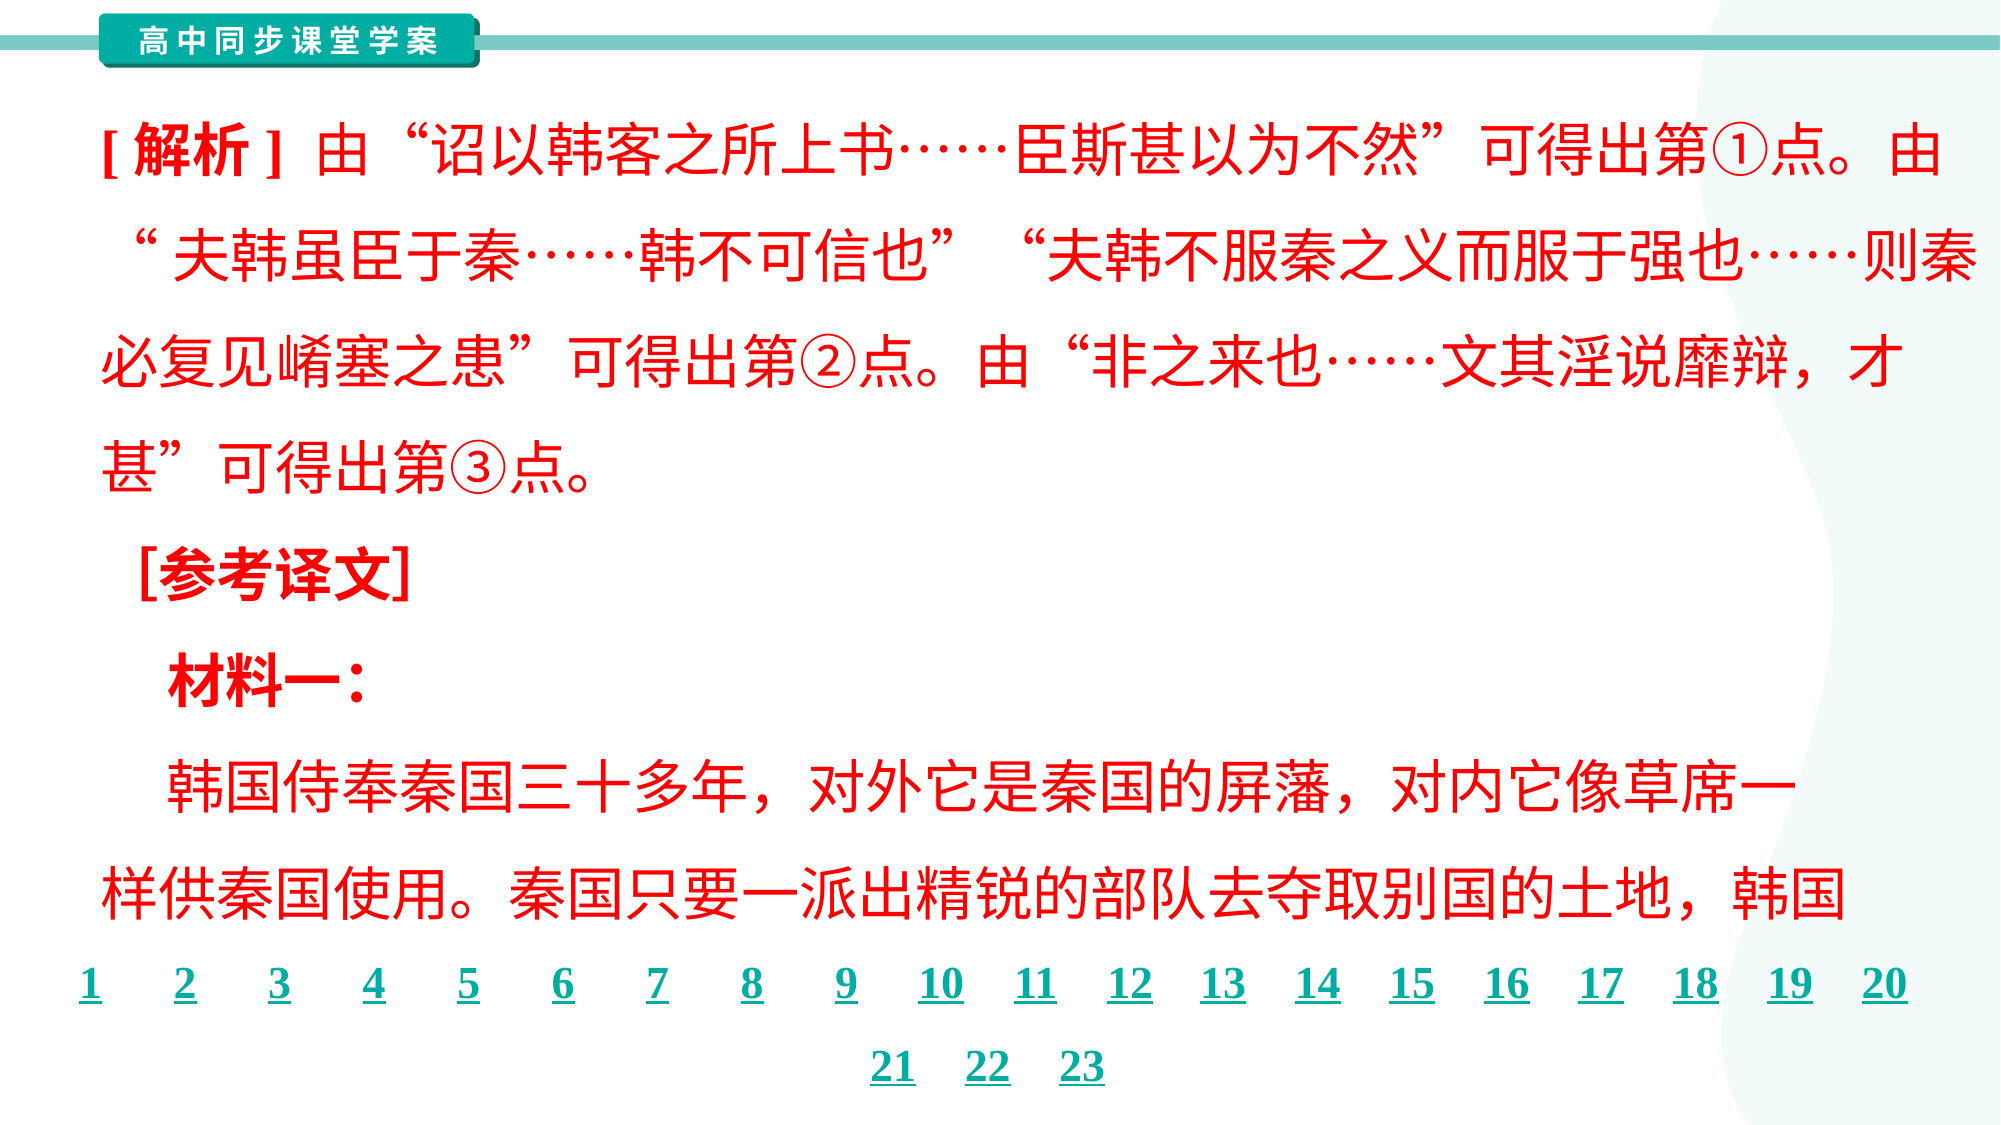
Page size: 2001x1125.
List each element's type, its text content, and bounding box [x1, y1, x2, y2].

text_box [解析] 由“诏以韩客之所上书……臣斯甚以为不然”可得出第①点。由 “夫韩虽臣于秦……韩不可信也”“夫韩不服秦之义而服于强也……则秦 必复见崤塞之患”可得出第②点。由“非之来也……文其淫说靡辩，才 甚”可得出第③点。 ［参考译文］ 材料一： 韩国侍奉秦国三十多年，对外它是秦国的屏藩，对内它像草席一 样供秦国使用。秦国只要一派出精锐的部队去夺取别国的土地，韩国 [100, 76, 1899, 927]
picture [0, 0, 2000, 1125]
